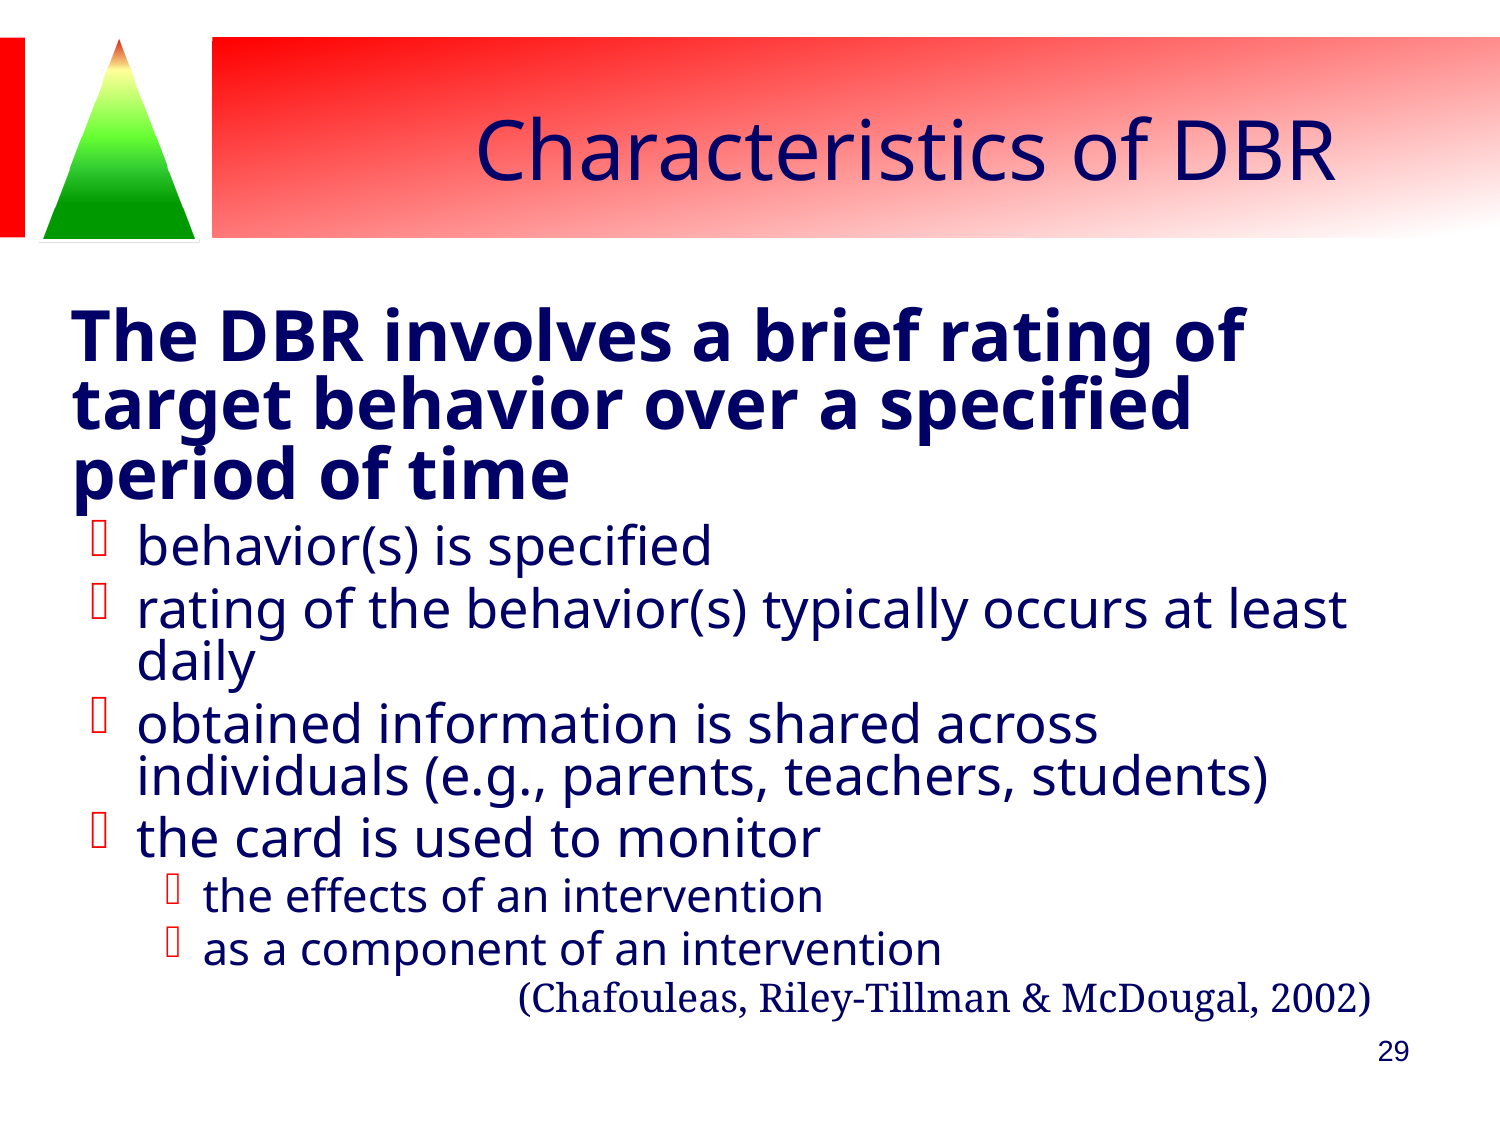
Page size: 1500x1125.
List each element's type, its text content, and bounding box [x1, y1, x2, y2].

picture [37, 30, 200, 243]
list The DBR involves a brief rating of target behavior over a specified period of time behavior(s) is specified rating of the behavior(s) typically occurs at least daily obtained information is shared across individuals (e.g., parents, teachers, students) the card is used to monitor the effects of an intervention as a component of an intervention (Chafouleas, Riley-Tillman & McDougal, 2002) [0, 299, 1388, 1051]
slide_number 29 [1074, 1024, 1426, 1103]
title Characteristics of DBR [312, 44, 1500, 251]
